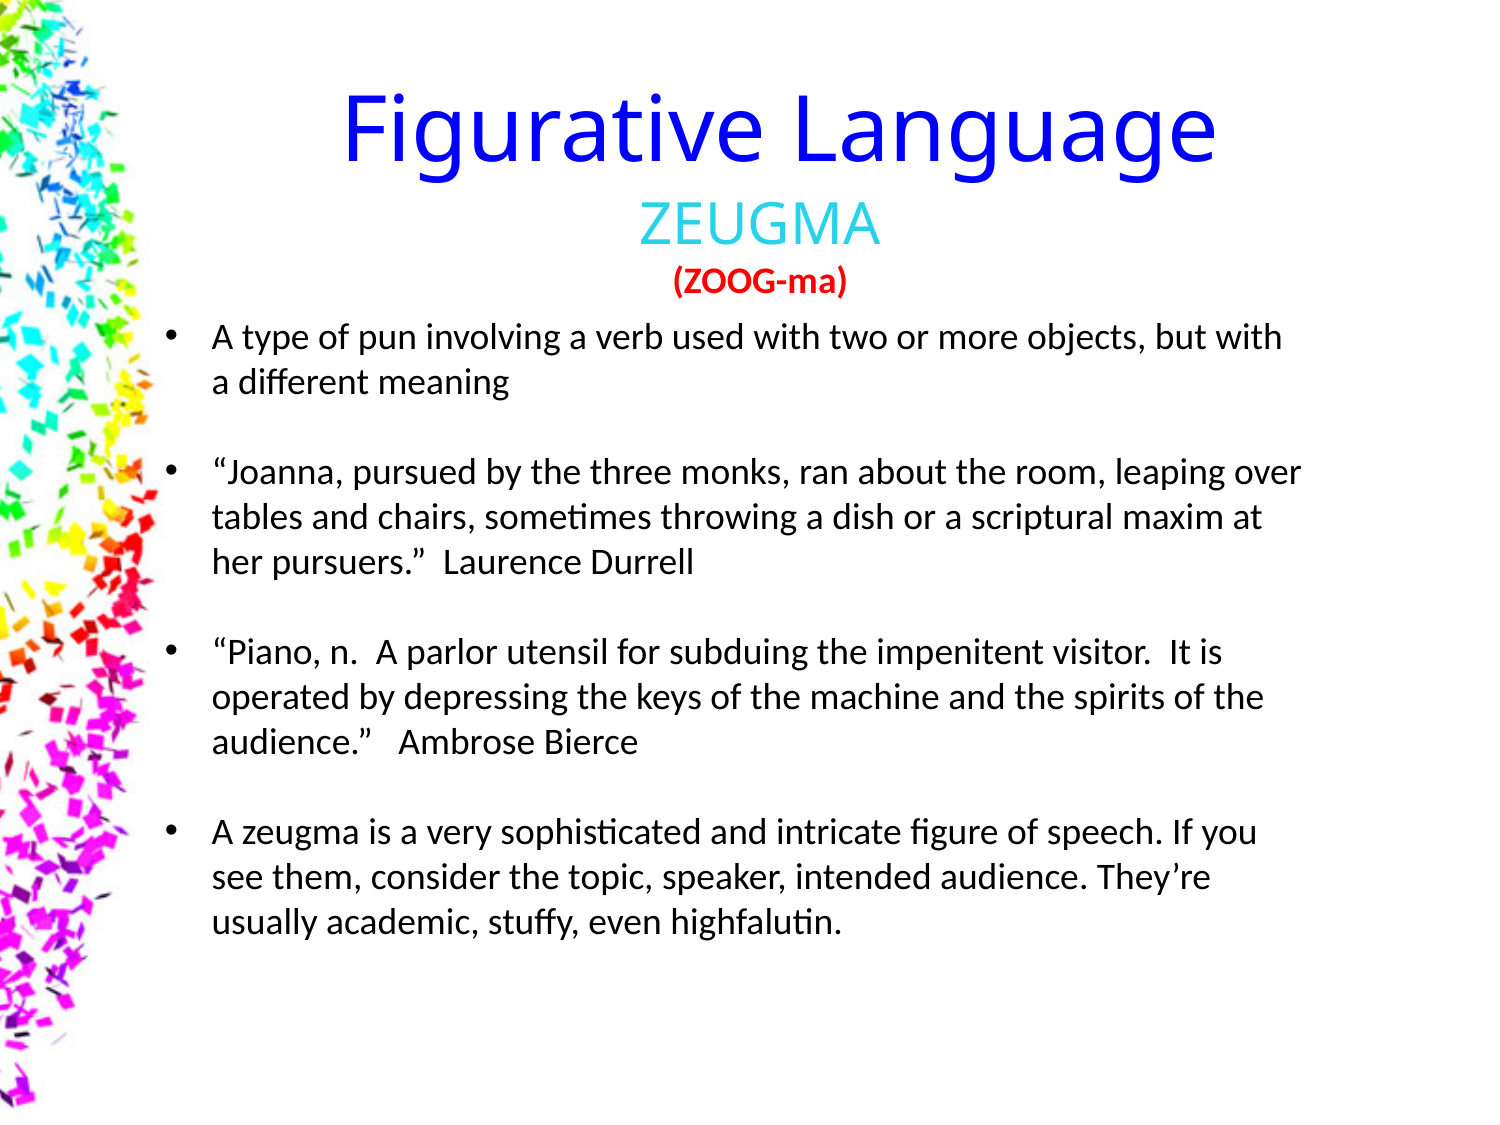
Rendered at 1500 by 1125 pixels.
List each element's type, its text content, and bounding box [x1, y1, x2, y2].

text_box ZEUGMA (ZOOG-ma) [385, 179, 1136, 304]
text_box Figurative Language [325, 62, 1235, 188]
text_box A type of pun involving a verb used with two or more objects, but with a different meaning “Joanna, pursued by the three monks, ran about the room, leaping over tables and chairs, sometimes throwing a dish or a scriptural maxim at her pursuers.” Laurence Durrell “Piano, n. A parlor utensil for subduing the impenitent visitor. It is operated by depressing the keys of the machine and the spirits of the audience.” Ambrose Bierce A zeugma is a very sophisticated and intricate figure of speech. If you see them, consider the topic, speaker, intended audience. They’re usually academic, stuffy, even highfalutin. [150, 304, 1325, 950]
picture [0, 0, 1500, 1125]
